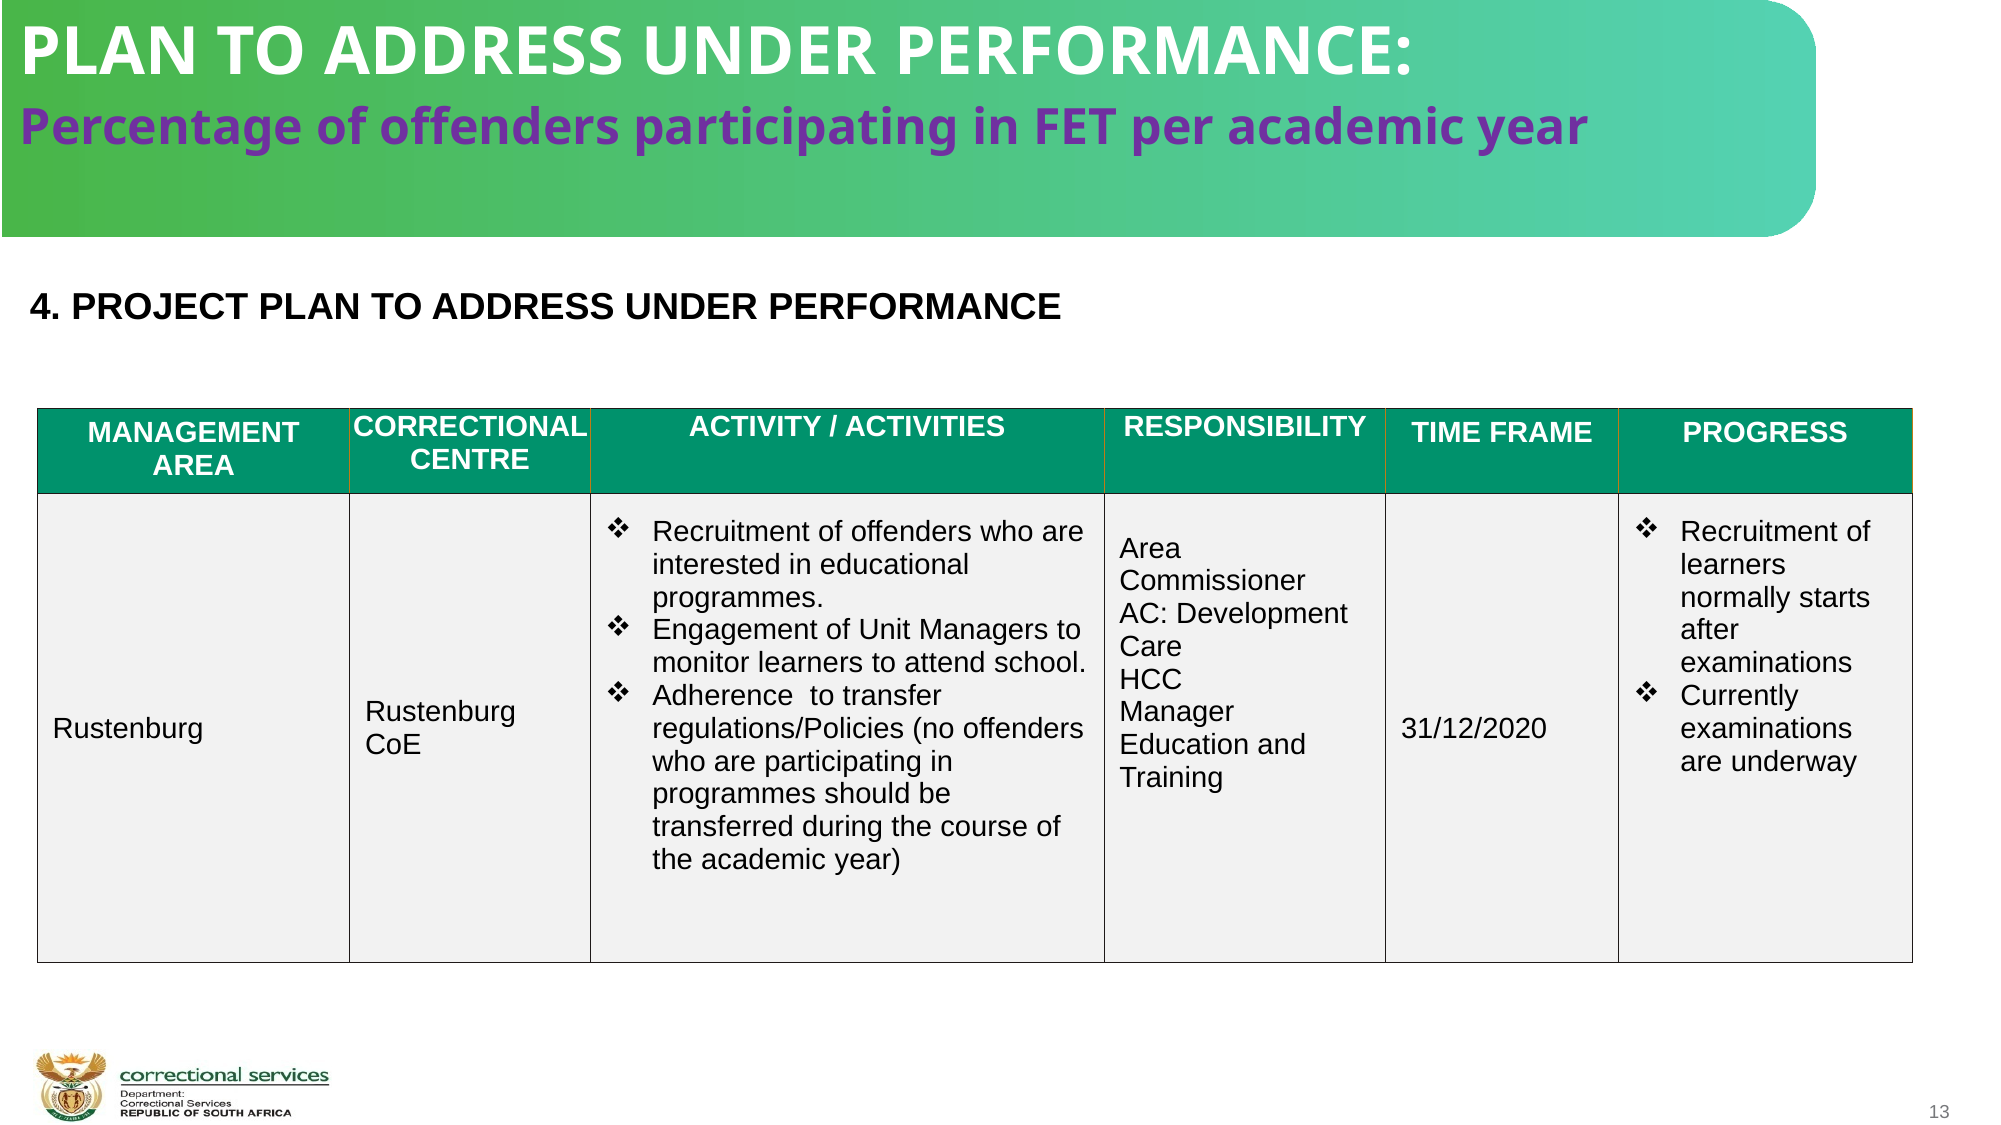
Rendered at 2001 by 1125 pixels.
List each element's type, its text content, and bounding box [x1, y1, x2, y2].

text_box 4. PROJECT PLAN TO ADDRESS UNDER PERFORMANCE [0, 274, 1463, 335]
table_header MANAGEMENT AREA [38, 409, 349, 493]
table_cell Area Commissioner AC: Development Care HCC Manager Education and Training [1105, 494, 1385, 962]
table_header CORRECTIONAL CENTRE [350, 409, 590, 493]
table_header PROGRESS [1619, 409, 1912, 493]
table_cell Recruitment of learners normally starts after examinations Currently examinations are underway [1619, 494, 1912, 962]
table_cell 31/12/2020 [1386, 494, 1618, 962]
table_cell Rustenburg CoE [350, 494, 590, 962]
table_header ACTIVITY / ACTIVITIES [591, 409, 1104, 493]
table_cell Rustenburg [38, 494, 349, 962]
text_box PLAN TO ADDRESS UNDER PERFORMANCE: Percentage of offenders participating in FET per academic year [4, 9, 1803, 96]
table_header TIME FRAME [1386, 409, 1618, 493]
table_cell Recruitment of offenders who are interested in educational programmes. Engagement of Unit Managers to monitor learners to attend school. Adherence to transfer regulations/Policies (no offenders who are participating in programmes should be transferred during the course of the academic year) [591, 494, 1104, 962]
picture [33, 1049, 332, 1123]
text_box [2, 0, 1816, 237]
table_header RESPONSIBILITY [1105, 409, 1385, 493]
